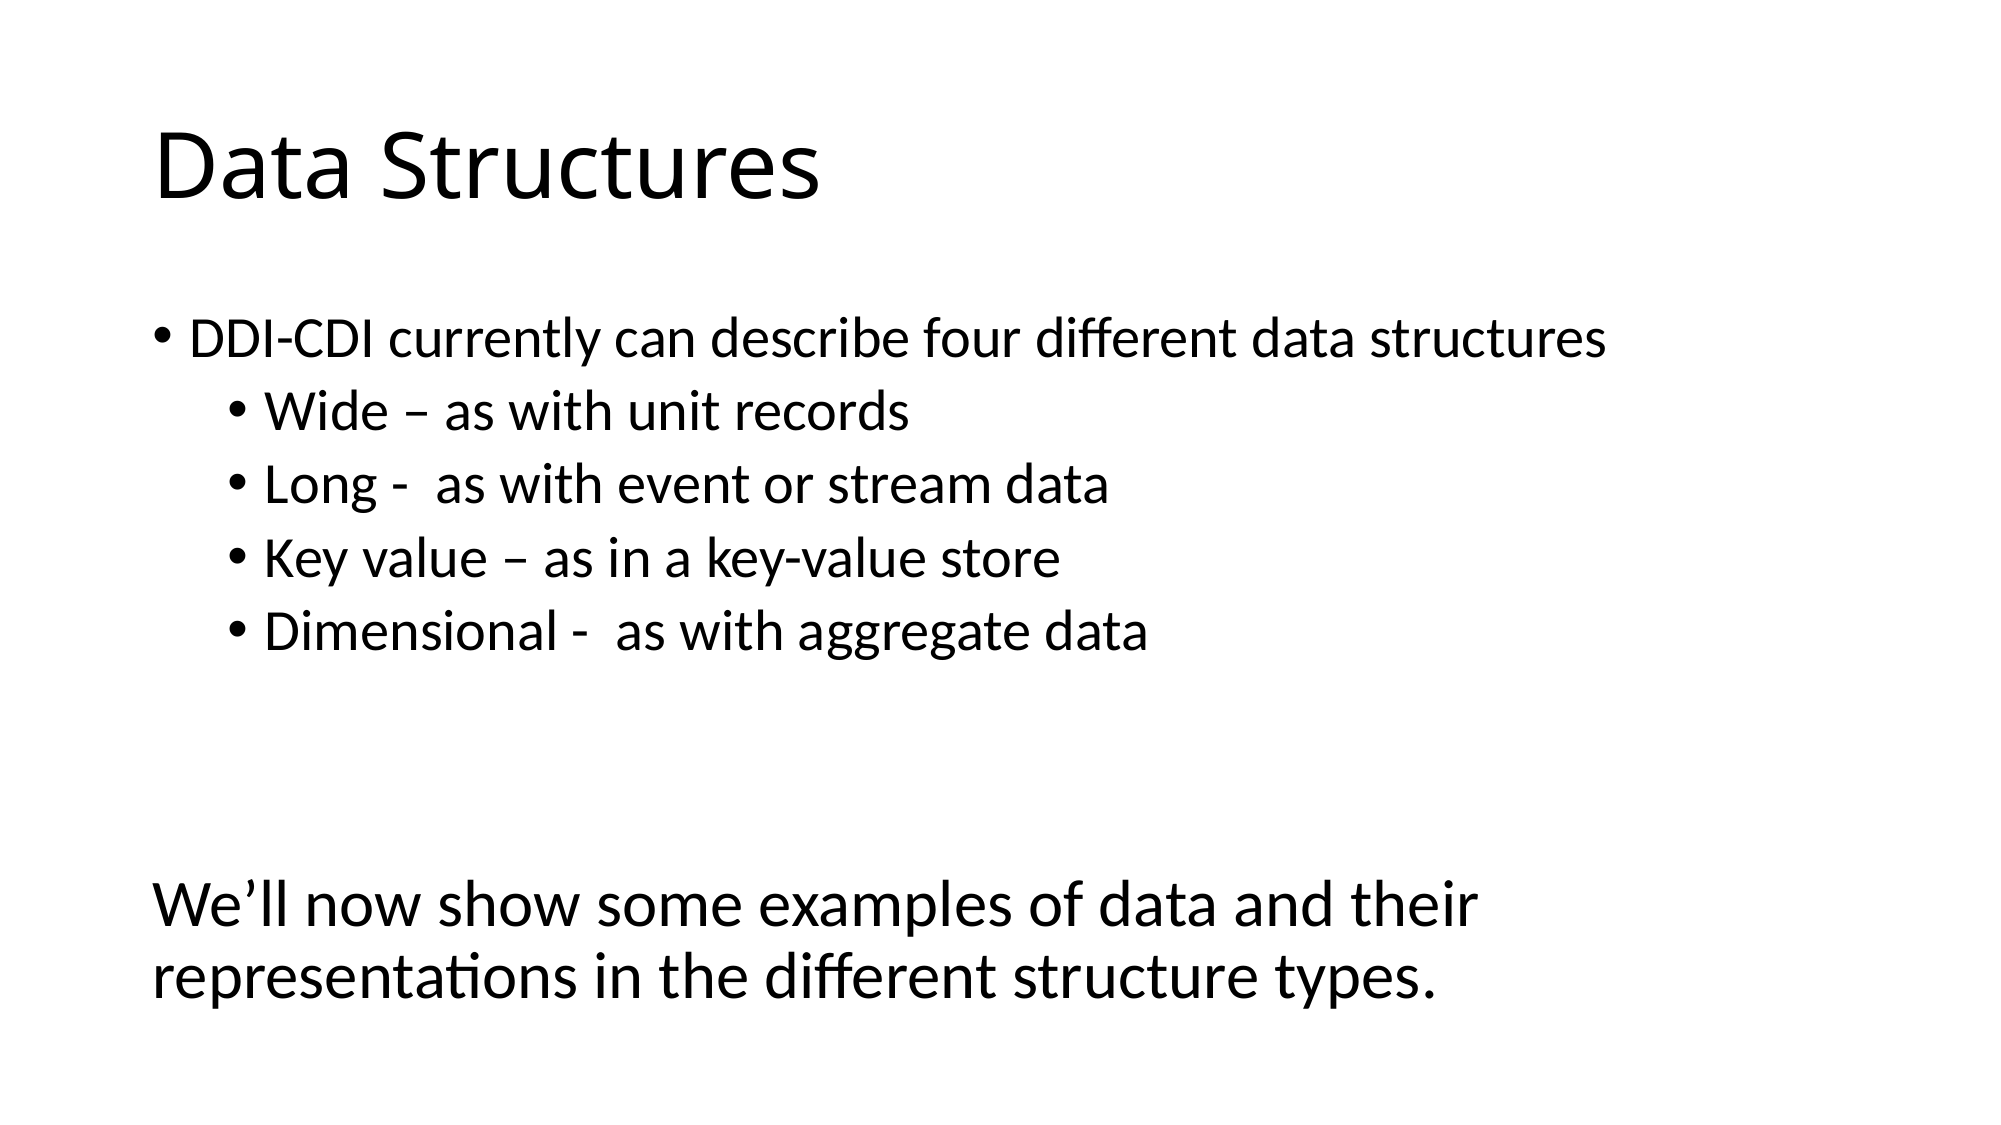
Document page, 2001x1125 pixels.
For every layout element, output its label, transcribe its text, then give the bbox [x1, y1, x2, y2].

list DDI-CDI currently can describe four different data structures Wide – as with unit records Long - as with event or stream data Key value – as in a key-value store Dimensional - as with aggregate data We’ll now show some examples of data and their representations in the different structure types. [137, 299, 1863, 1014]
title Data Structures [137, 59, 1863, 278]
